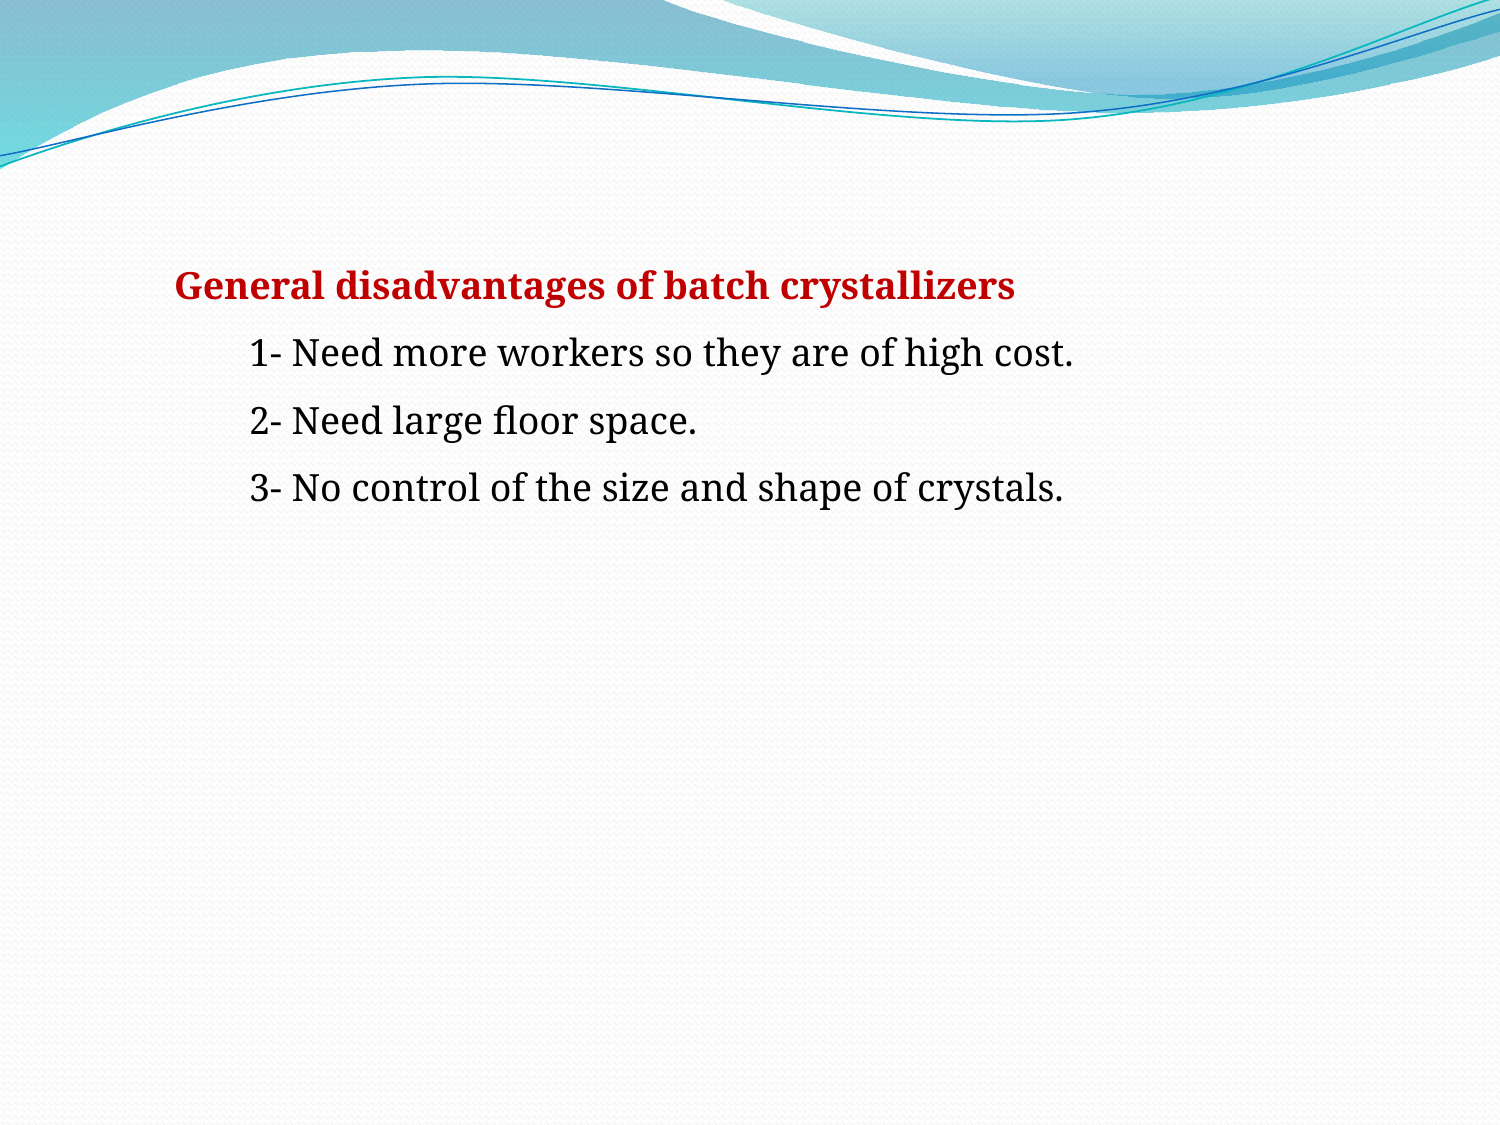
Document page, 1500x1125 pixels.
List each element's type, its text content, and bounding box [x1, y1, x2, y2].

text_box General disadvantages of batch crystallizers 1- Need more workers so they are of high cost. 2- Need large floor space. 3- No control of the size and shape of crystals. [159, 231, 1282, 584]
